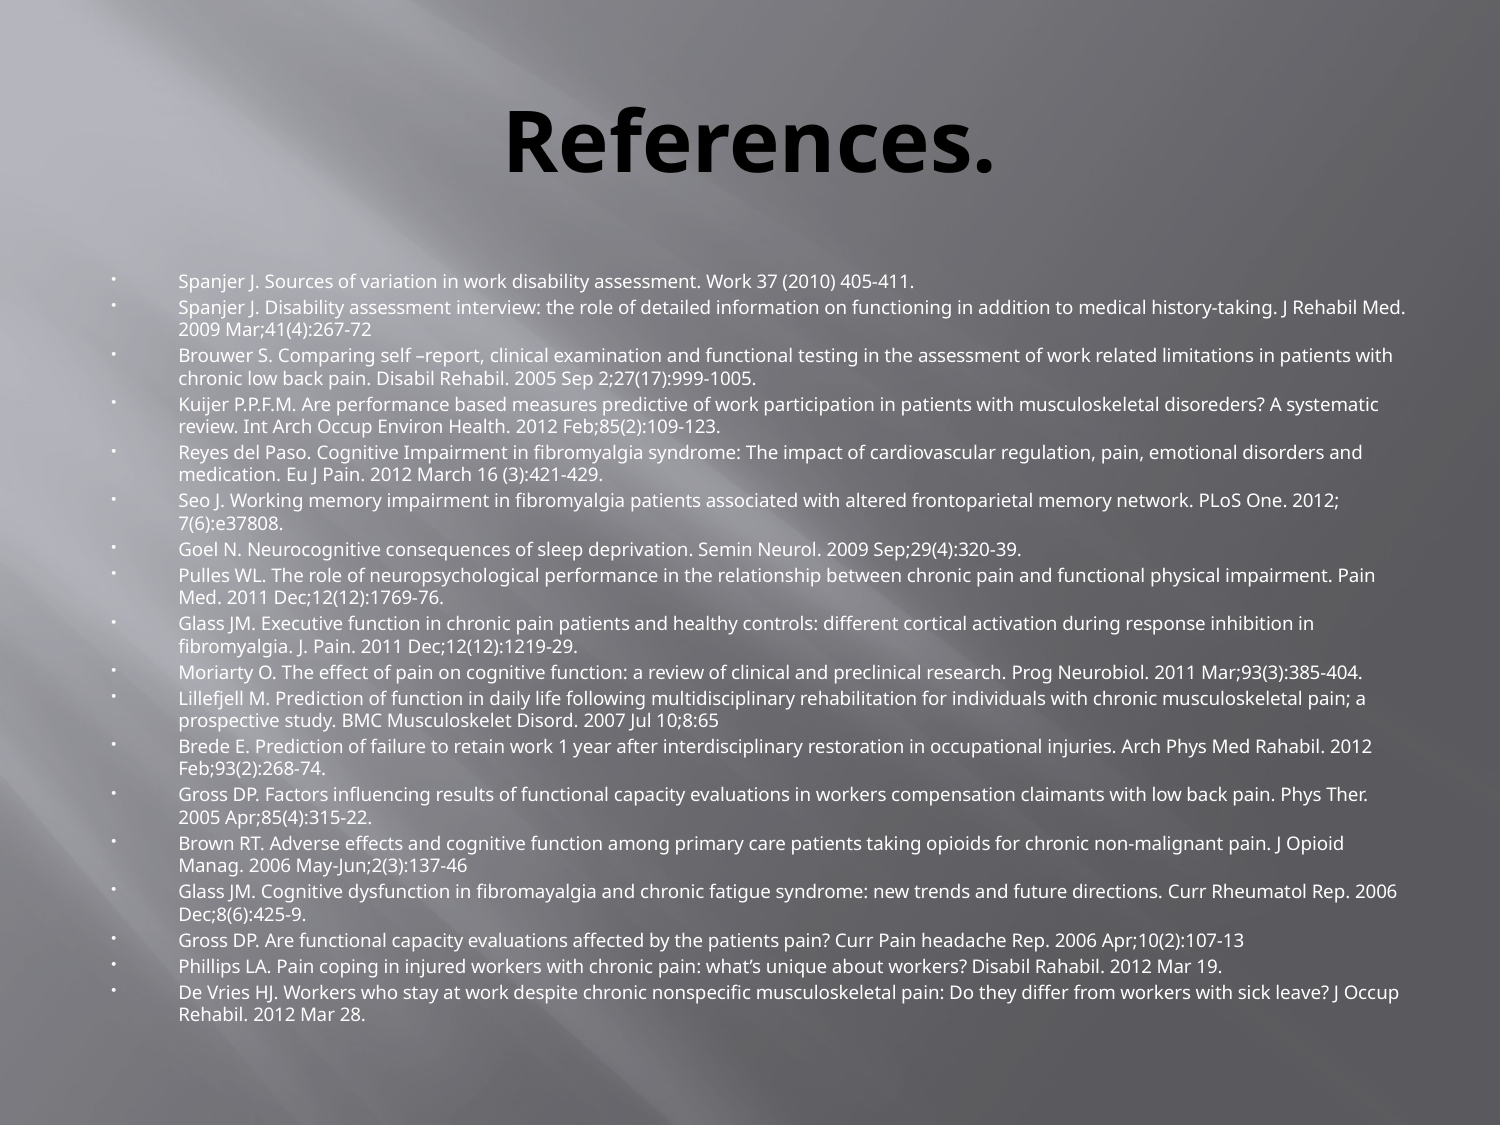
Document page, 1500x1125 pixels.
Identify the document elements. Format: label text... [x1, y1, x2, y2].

title References. [75, 45, 1425, 233]
list Spanjer J. Sources of variation in work disability assessment. Work 37 (2010) 405-411. Spanjer J. Disability assessment interview: the role of detailed information on functioning in addition to medical history-taking. J Rehabil Med. 2009 Mar;41(4):267-72 Brouwer S. Comparing self –report, clinical examination and functional testing in the assessment of work related limitations in patients with chronic low back pain. Disabil Rehabil. 2005 Sep 2;27(17):999-1005. Kuijer P.P.F.M. Are performance based measures predictive of work participation in patients with musculoskeletal disoreders? A systematic review. Int Arch Occup Environ Health. 2012 Feb;85(2):109-123. Reyes del Paso. Cognitive Impairment in fibromyalgia syndrome: The impact of cardiovascular regulation, pain, emotional disorders and medication. Eu J Pain. 2012 March 16 (3):421-429. Seo J. Working memory impairment in fibromyalgia patients associated with altered frontoparietal memory network. PLoS One. 2012; 7(6):e37808. Goel N. Neurocognitive consequences of sleep deprivation. Semin Neurol. 2009 Sep;29(4):320-39. Pulles WL. The role of neuropsychological performance in the relationship between chronic pain and functional physical impairment. Pain Med. 2011 Dec;12(12):1769-76. Glass JM. Executive function in chronic pain patients and healthy controls: different cortical activation during response inhibition in fibromyalgia. J. Pain. 2011 Dec;12(12):1219-29. Moriarty O. The effect of pain on cognitive function: a review of clinical and preclinical research. Prog Neurobiol. 2011 Mar;93(3):385-404. Lillefjell M. Prediction of function in daily life following multidisciplinary rehabilitation for individuals with chronic musculoskeletal pain; a prospective study. BMC Musculoskelet Disord. 2007 Jul 10;8:65 Brede E. Prediction of failure to retain work 1 year after interdisciplinary restoration in occupational injuries. Arch Phys Med Rahabil. 2012 Feb;93(2):268-74. Gross DP. Factors influencing results of functional capacity evaluations in workers compensation claimants with low back pain. Phys Ther. 2005 Apr;85(4):315-22. Brown RT. Adverse effects and cognitive function among primary care patients taking opioids for chronic non-malignant pain. J Opioid Manag. 2006 May-Jun;2(3):137-46 Glass JM. Cognitive dysfunction in fibromayalgia and chronic fatigue syndrome: new trends and future directions. Curr Rheumatol Rep. 2006 Dec;8(6):425-9. Gross DP. Are functional capacity evaluations affected by the patients pain? Curr Pain headache Rep. 2006 Apr;10(2):107-13 Phillips LA. Pain coping in injured workers with chronic pain: what’s unique about workers? Disabil Rahabil. 2012 Mar 19. De Vries HJ. Workers who stay at work despite chronic nonspecific musculoskeletal pain: Do they differ from workers with sick leave? J Occup Rehabil. 2012 Mar 28. [75, 262, 1425, 1035]
